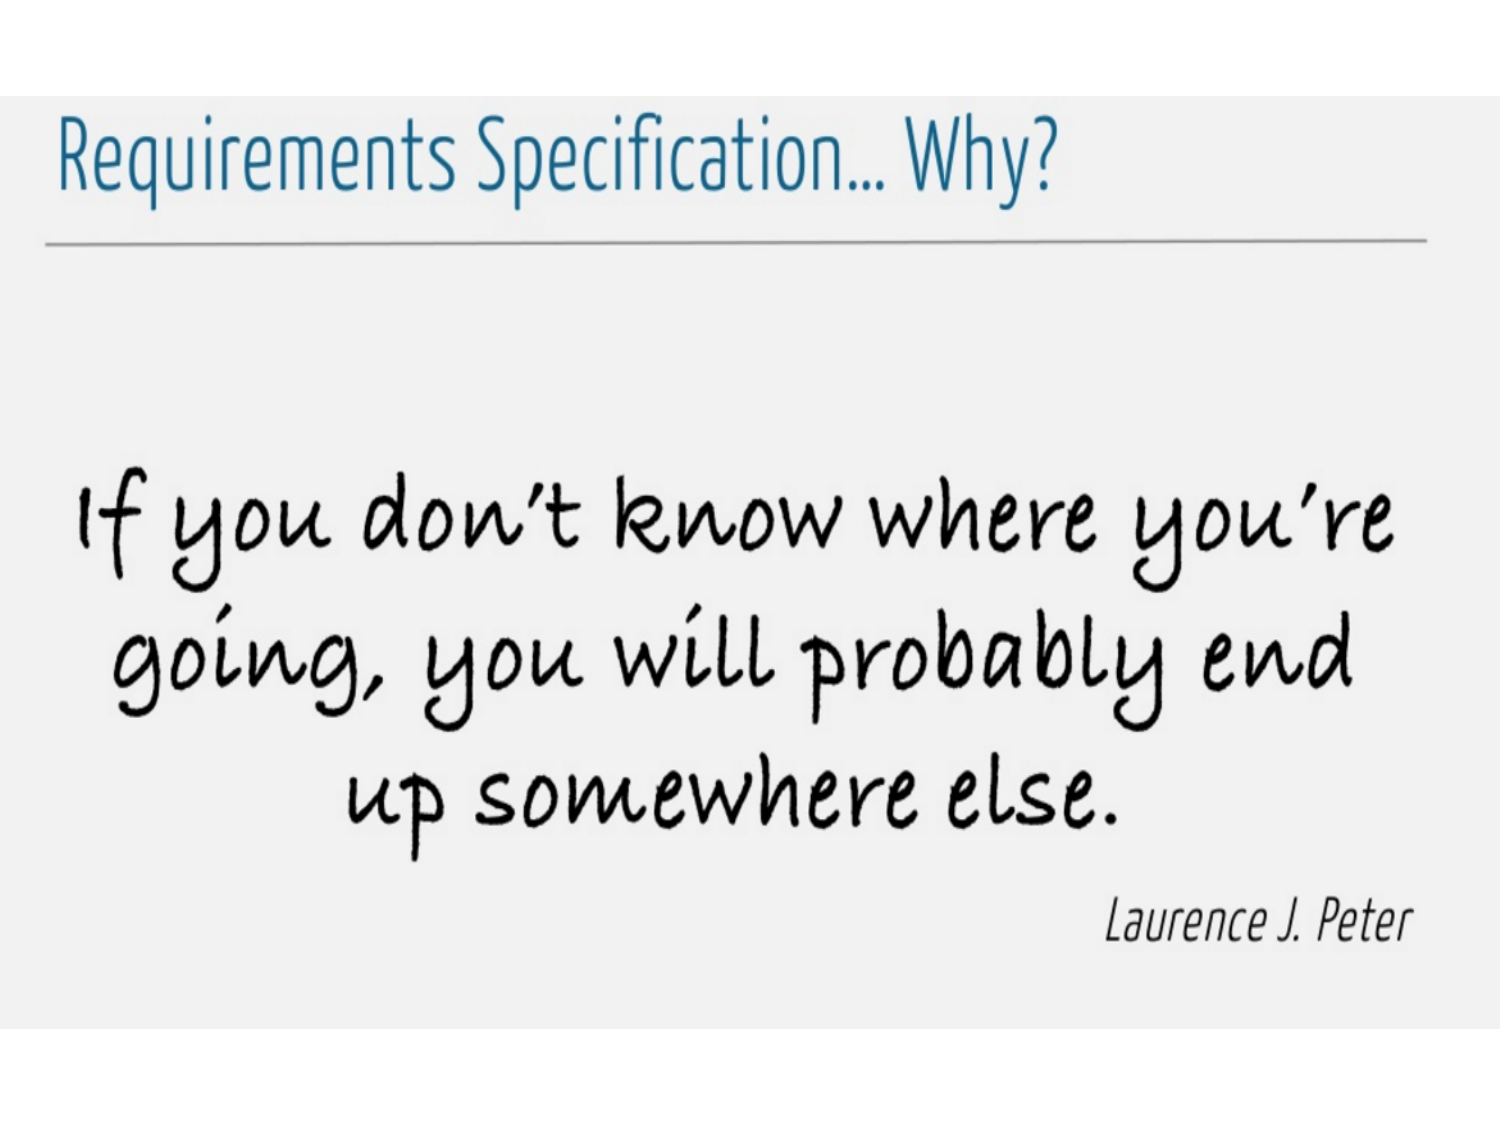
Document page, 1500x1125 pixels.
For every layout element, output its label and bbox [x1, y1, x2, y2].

picture [0, 95, 1500, 1030]
